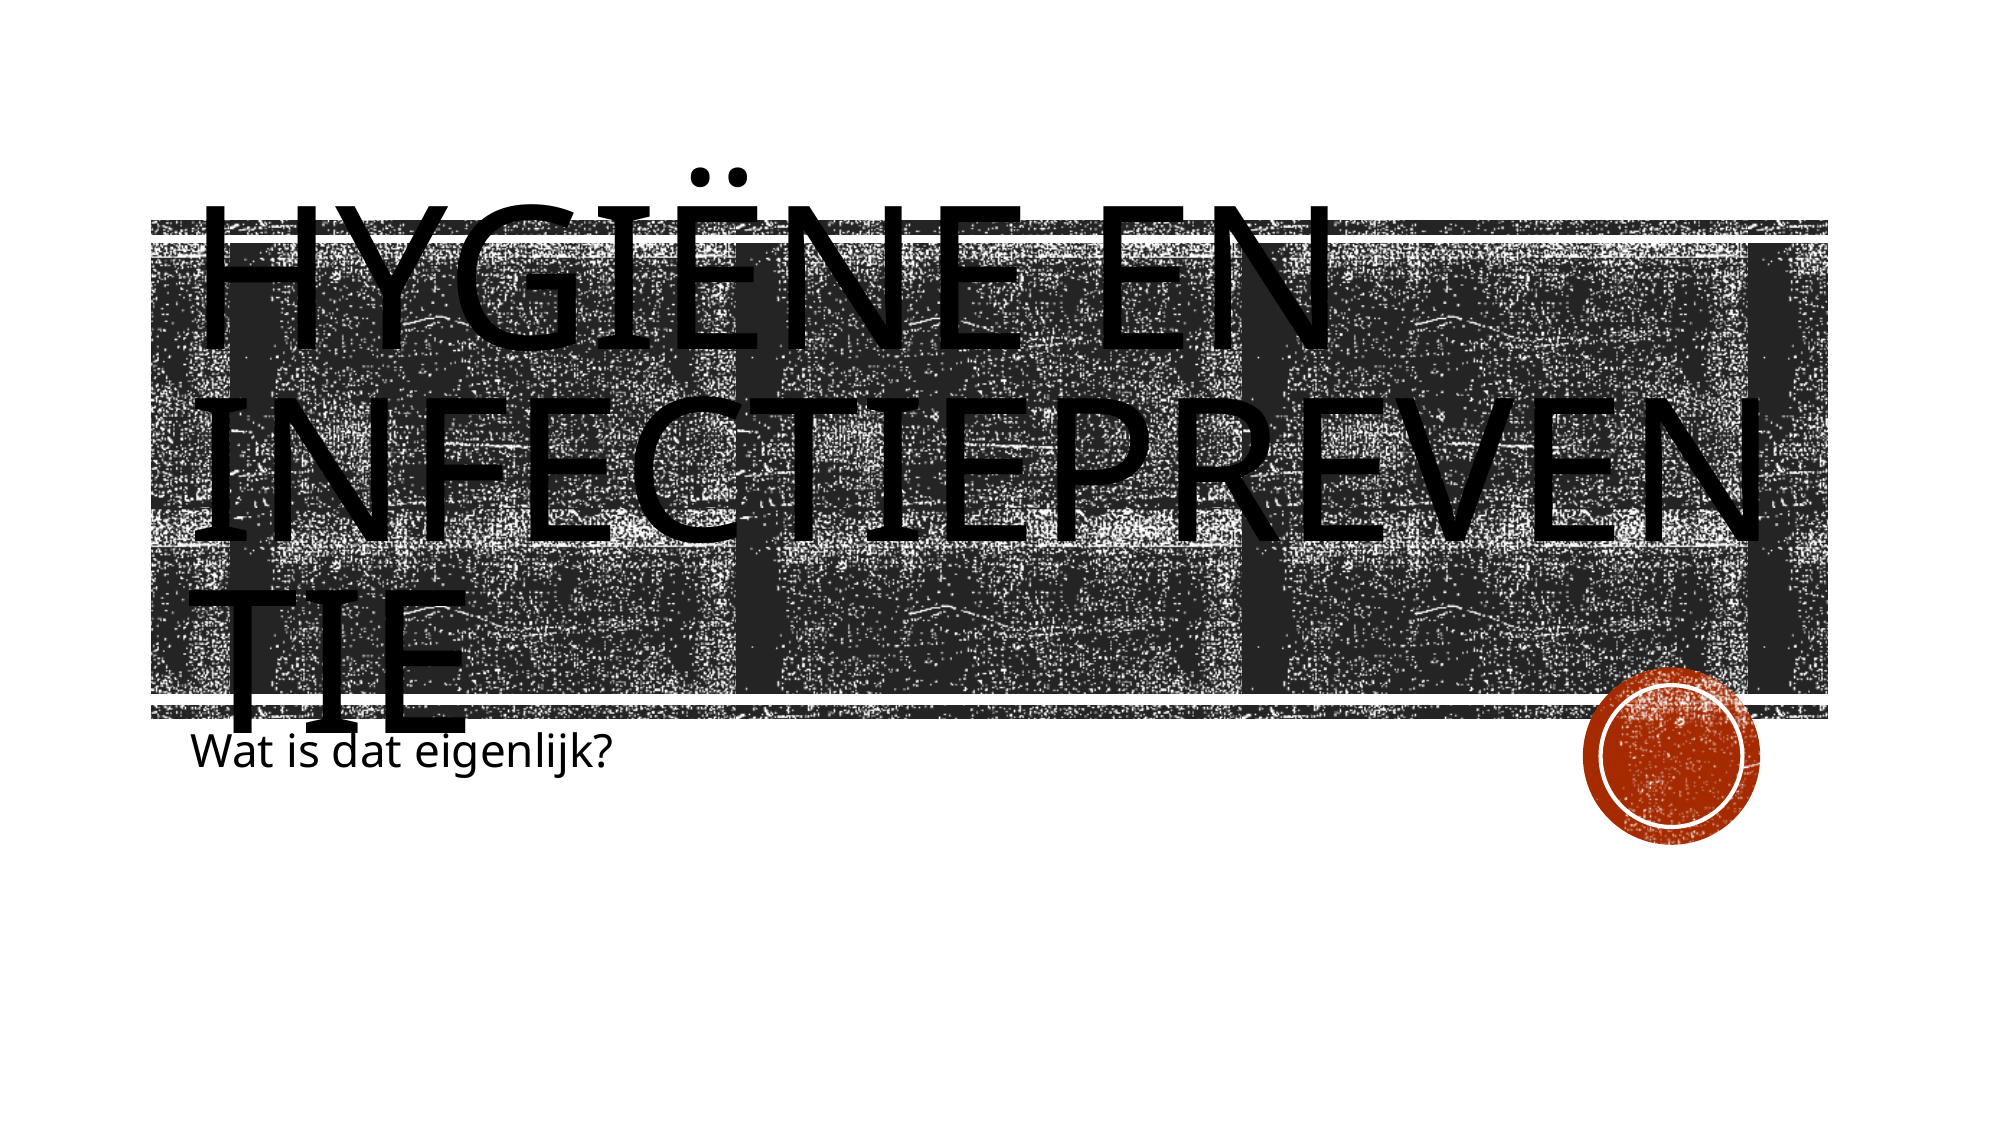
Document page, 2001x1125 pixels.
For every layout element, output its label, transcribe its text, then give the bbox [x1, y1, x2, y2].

subtitle Wat is dat eigenlijk? [175, 720, 1470, 896]
title Hygiëne en Infectiepreventie [172, 234, 1808, 733]
